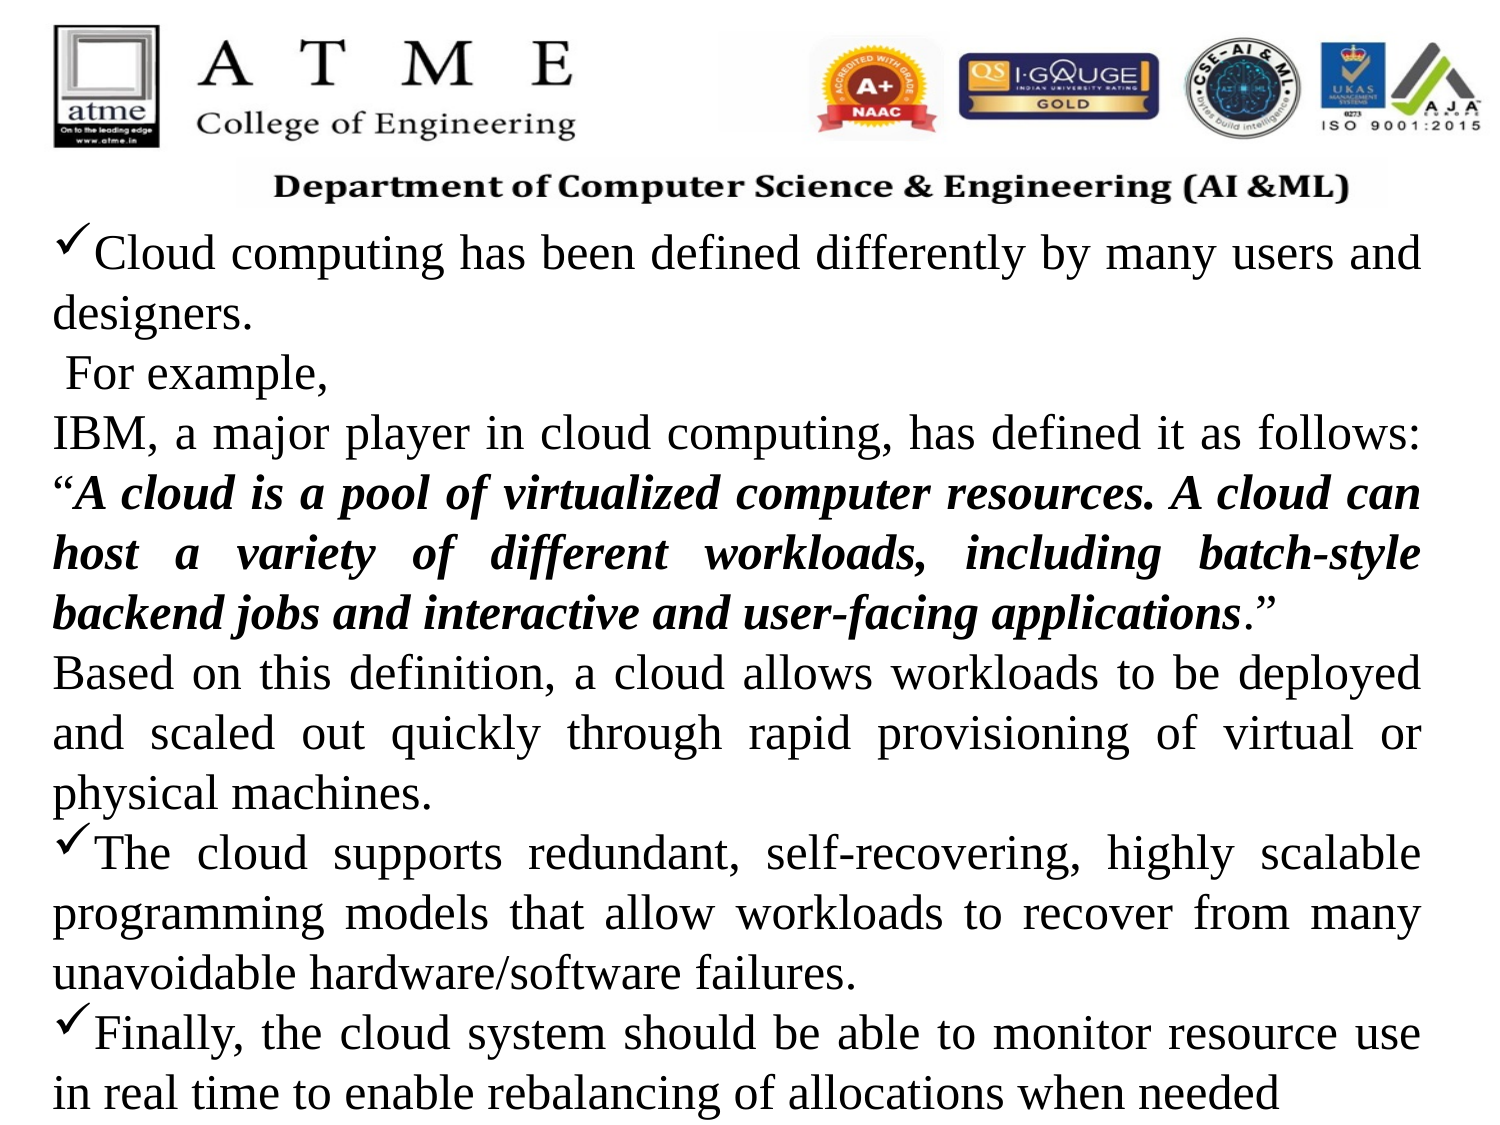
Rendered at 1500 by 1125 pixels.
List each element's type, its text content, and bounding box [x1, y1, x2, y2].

picture [24, 0, 1500, 226]
text_box Cloud computing has been defined differently by many users and designers. For example, IBM, a major player in cloud computing, has defined it as follows: “A cloud is a pool of virtualized computer resources. A cloud can host a variety of different workloads, including batch-style backend jobs and interactive and user-facing applications.” Based on this definition, a cloud allows workloads to be deployed and scaled out quickly through rapid provisioning of virtual or physical machines. The cloud supports redundant, self-recovering, highly scalable programming models that allow workloads to recover from many unavoidable hardware/software failures. Finally, the cloud system should be able to monitor resource use in real time to enable rebalancing of allocations when needed [37, 234, 1438, 1125]
